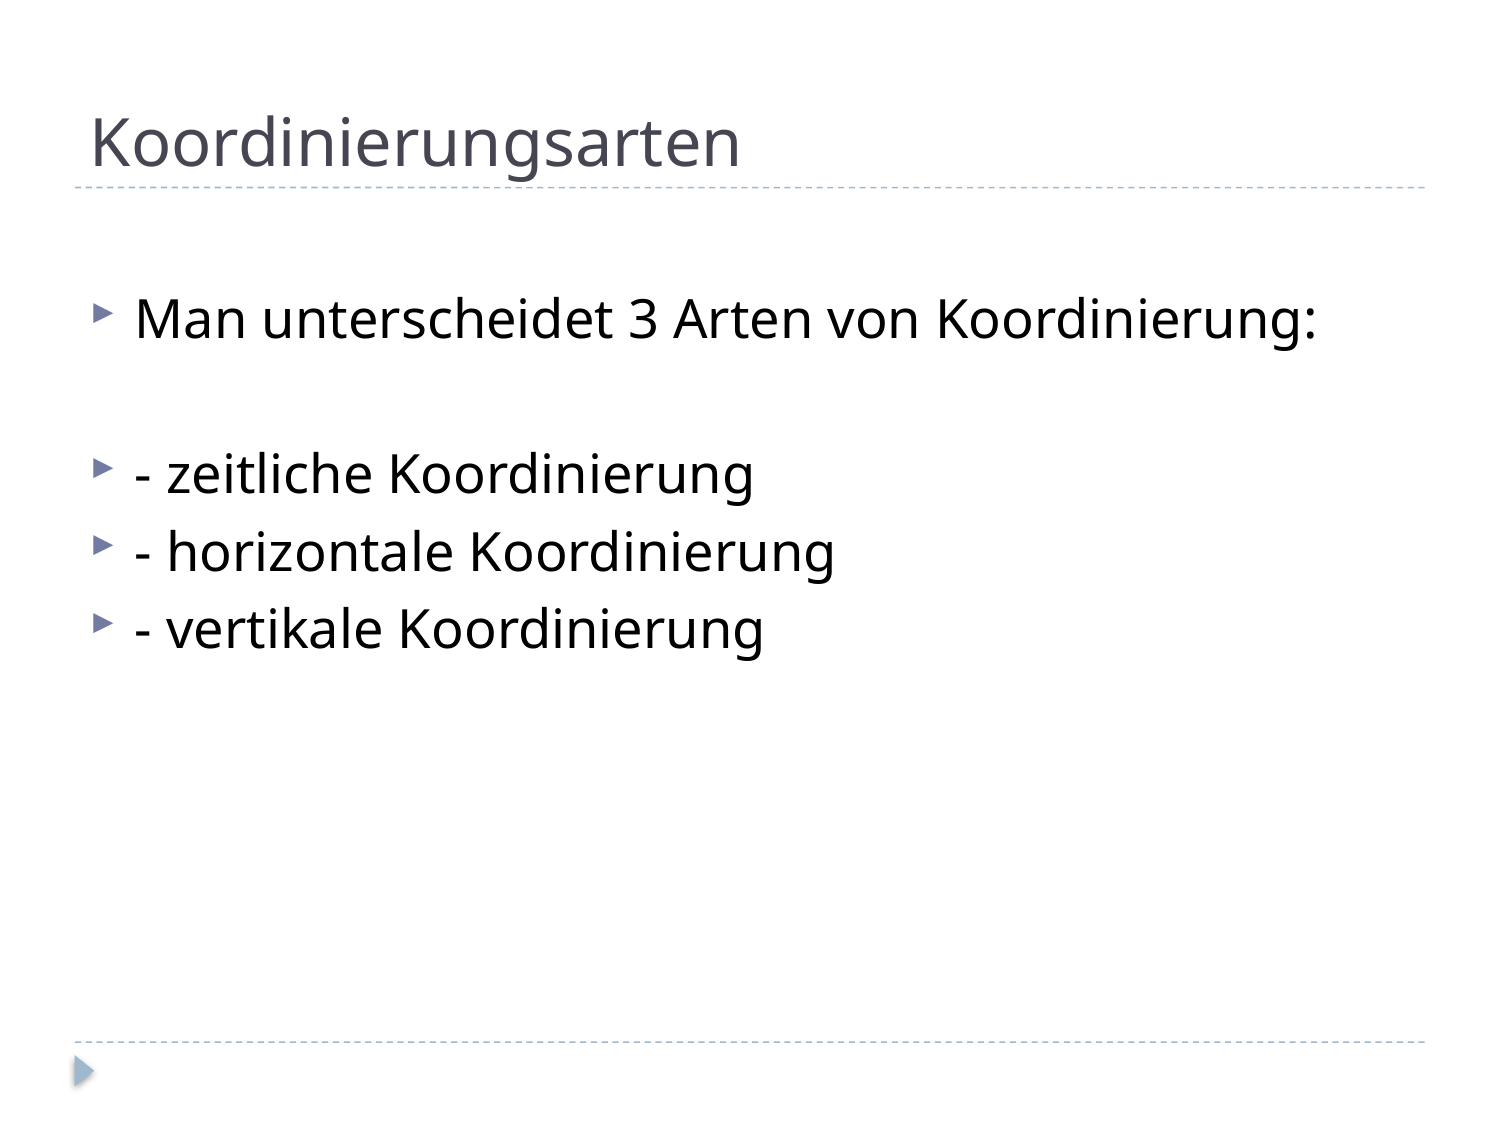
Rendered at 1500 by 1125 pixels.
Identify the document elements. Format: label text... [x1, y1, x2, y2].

title Koordinierungsarten [75, 24, 1425, 188]
list Man unterscheidet 3 Arten von Koordinierung: - zeitliche Koordinierung - horizontale Koordinierung - vertikale Koordinierung [75, 200, 1425, 1006]
